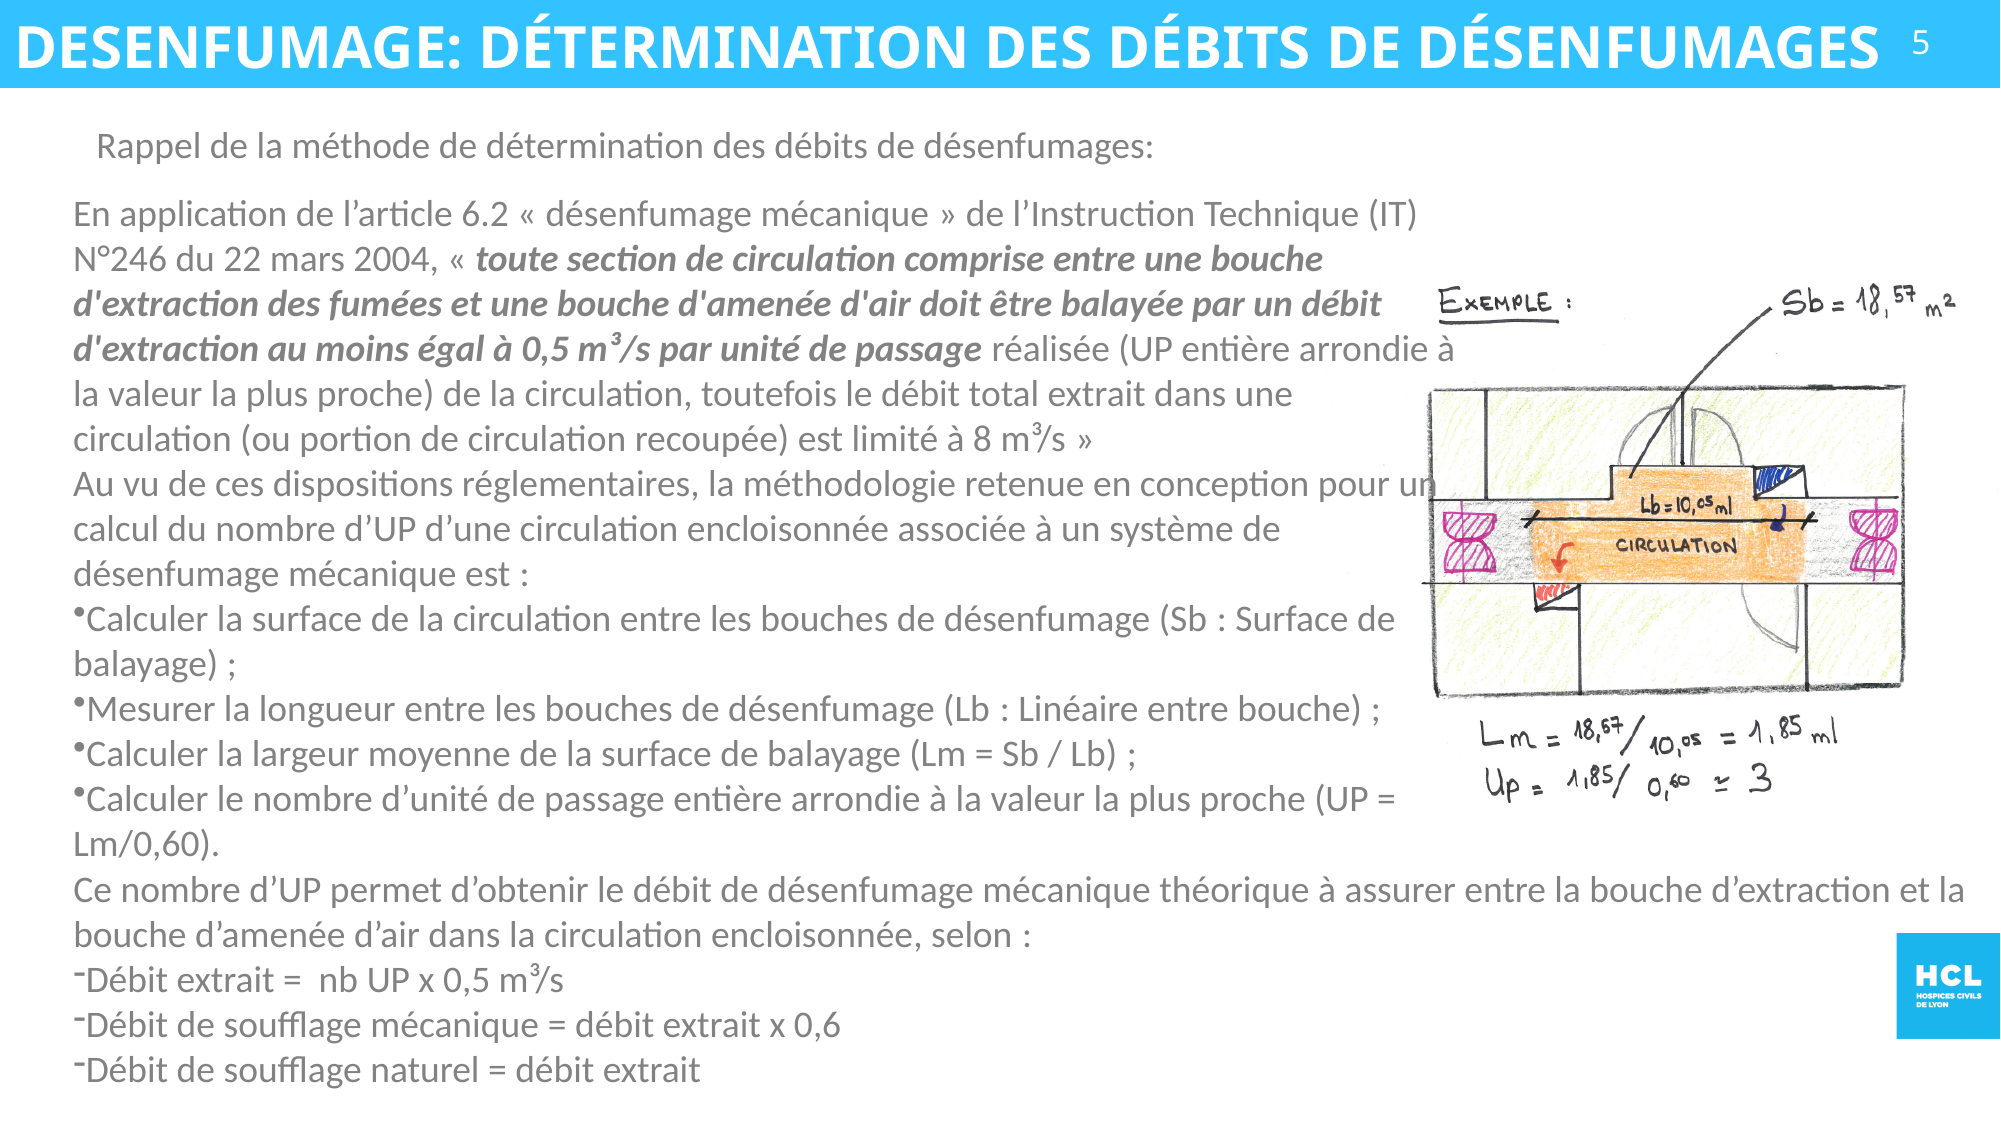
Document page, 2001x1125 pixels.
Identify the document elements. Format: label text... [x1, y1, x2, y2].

list DESENFUMAGE: détermination des débits de désenfumages [0, 0, 1896, 88]
text_box Ce nombre d’UP permet d’obtenir le débit de désenfumage mécanique théorique à assurer entre la bouche d’extraction et la bouche d’amenée d’air dans la circulation encloisonnée, selon : Débit extrait = nb UP x 0,5 m³/s Débit de soufflage mécanique = débit extrait x 0,6 Débit de soufflage naturel = débit extrait [58, 857, 2000, 1097]
slide_number 5 [1896, 0, 1998, 88]
text_box Rappel de la méthode de détermination des débits de désenfumages: [81, 114, 1172, 174]
picture [1307, 262, 2000, 803]
text_box En application de l’article 6.2 « désenfumage mécanique » de l’Instruction Technique (IT) N°246 du 22 mars 2004, « toute section de circulation comprise entre une bouche d'extraction des fumées et une bouche d'amenée d'air doit être balayée par un débit d'extraction au moins égal à 0,5 m³/s par unité de passage réalisée (UP entière arrondie à la valeur la plus proche) de la circulation, toutefois le débit total extrait dans une circulation (ou portion de circulation recoupée) est limité à 8 m³/s » Au vu de ces dispositions réglementaires, la méthodologie retenue en conception pour un calcul du nombre d’UP d’une circulation encloisonnée associée à un système de désenfumage mécanique est : Calculer la surface de la circulation entre les bouches de désenfumage (Sb : Surface de balayage) ; Mesurer la longueur entre les bouches de désenfumage (Lb : Linéaire entre bouche) ; Calculer la largeur moyenne de la surface de balayage (Lm = Sb / Lb) ; Calculer le nombre d’unité de passage entière arrondie à la valeur la plus proche (UP = Lm/0,60). [58, 181, 1475, 952]
